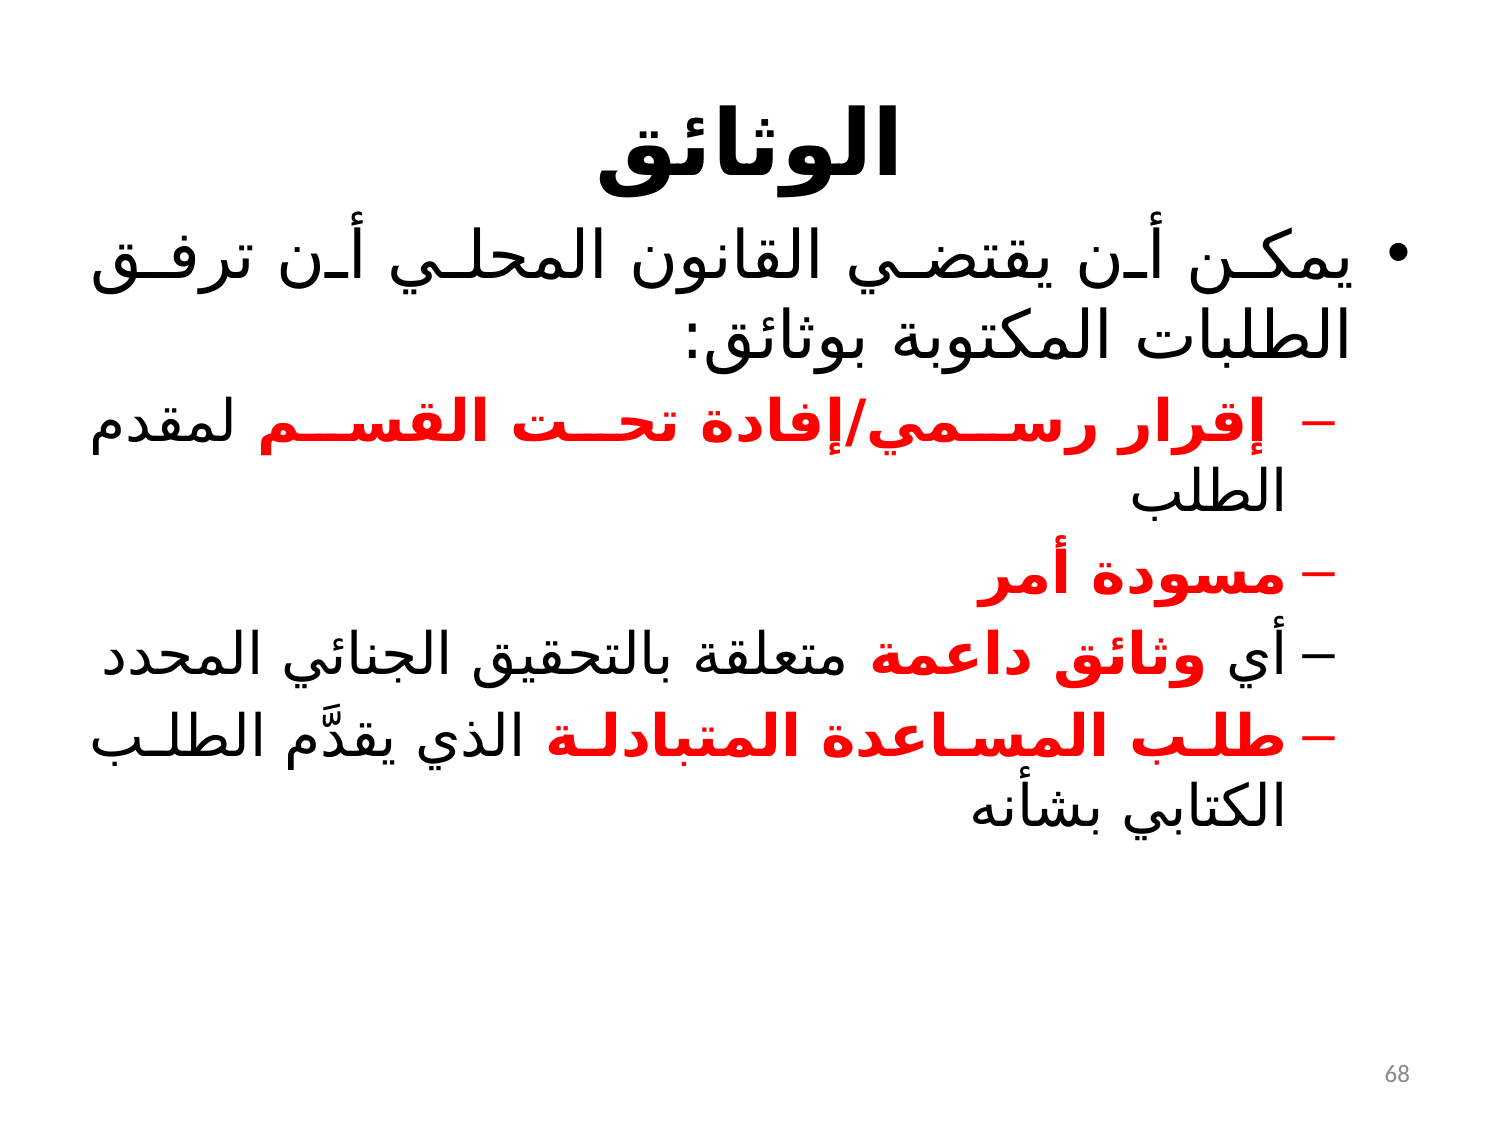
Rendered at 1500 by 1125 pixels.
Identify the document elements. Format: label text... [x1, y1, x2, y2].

slide_number 68 [1074, 1042, 1425, 1103]
list يمكن أن يقتضي القانون المحلي أن ترفق الطلبات المكتوبة بوثائق: إقرار رسمي/إفادة تحت القسم لمقدم الطلب مسودة أمر أي وثائق داعمة متعلقة بالتحقيق الجنائي المحدد طلب المساعدة المتبادلة الذي يقدَّم الطلب الكتابي بشأنه [75, 203, 1425, 947]
title الوثائق [75, 45, 1425, 203]
